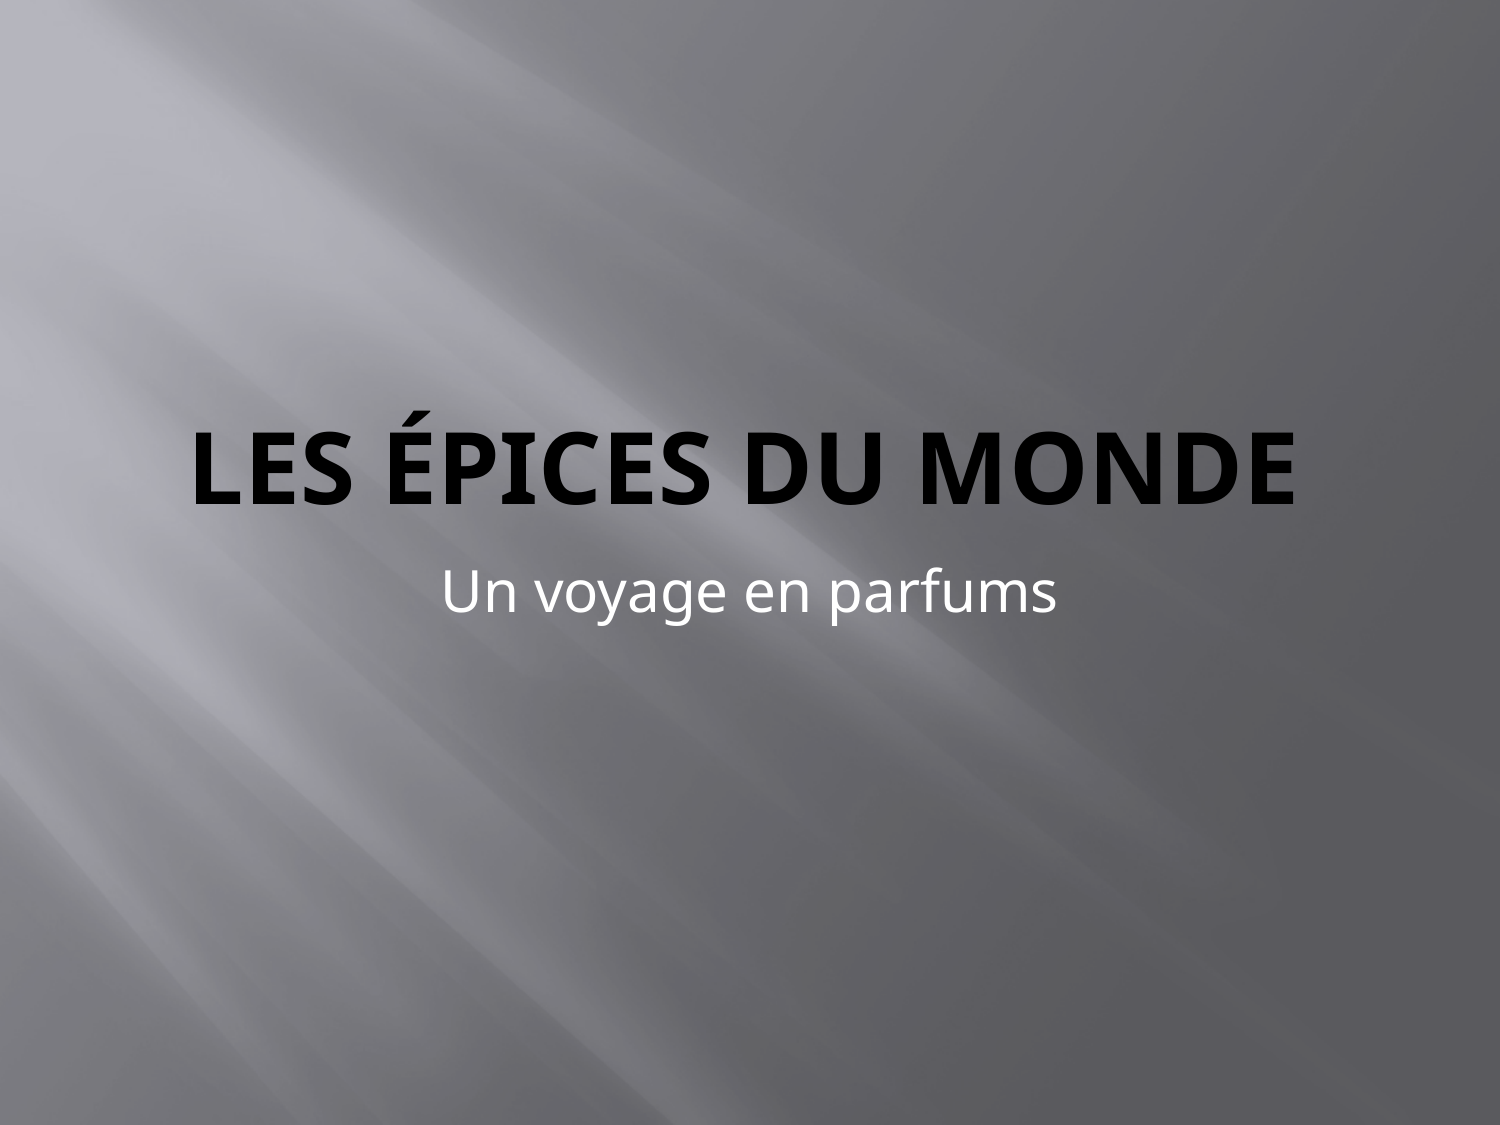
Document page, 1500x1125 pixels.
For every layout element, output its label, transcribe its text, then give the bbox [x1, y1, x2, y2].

subtitle Un voyage en parfums [225, 546, 1275, 834]
title Les épices du monde [69, 224, 1420, 525]
